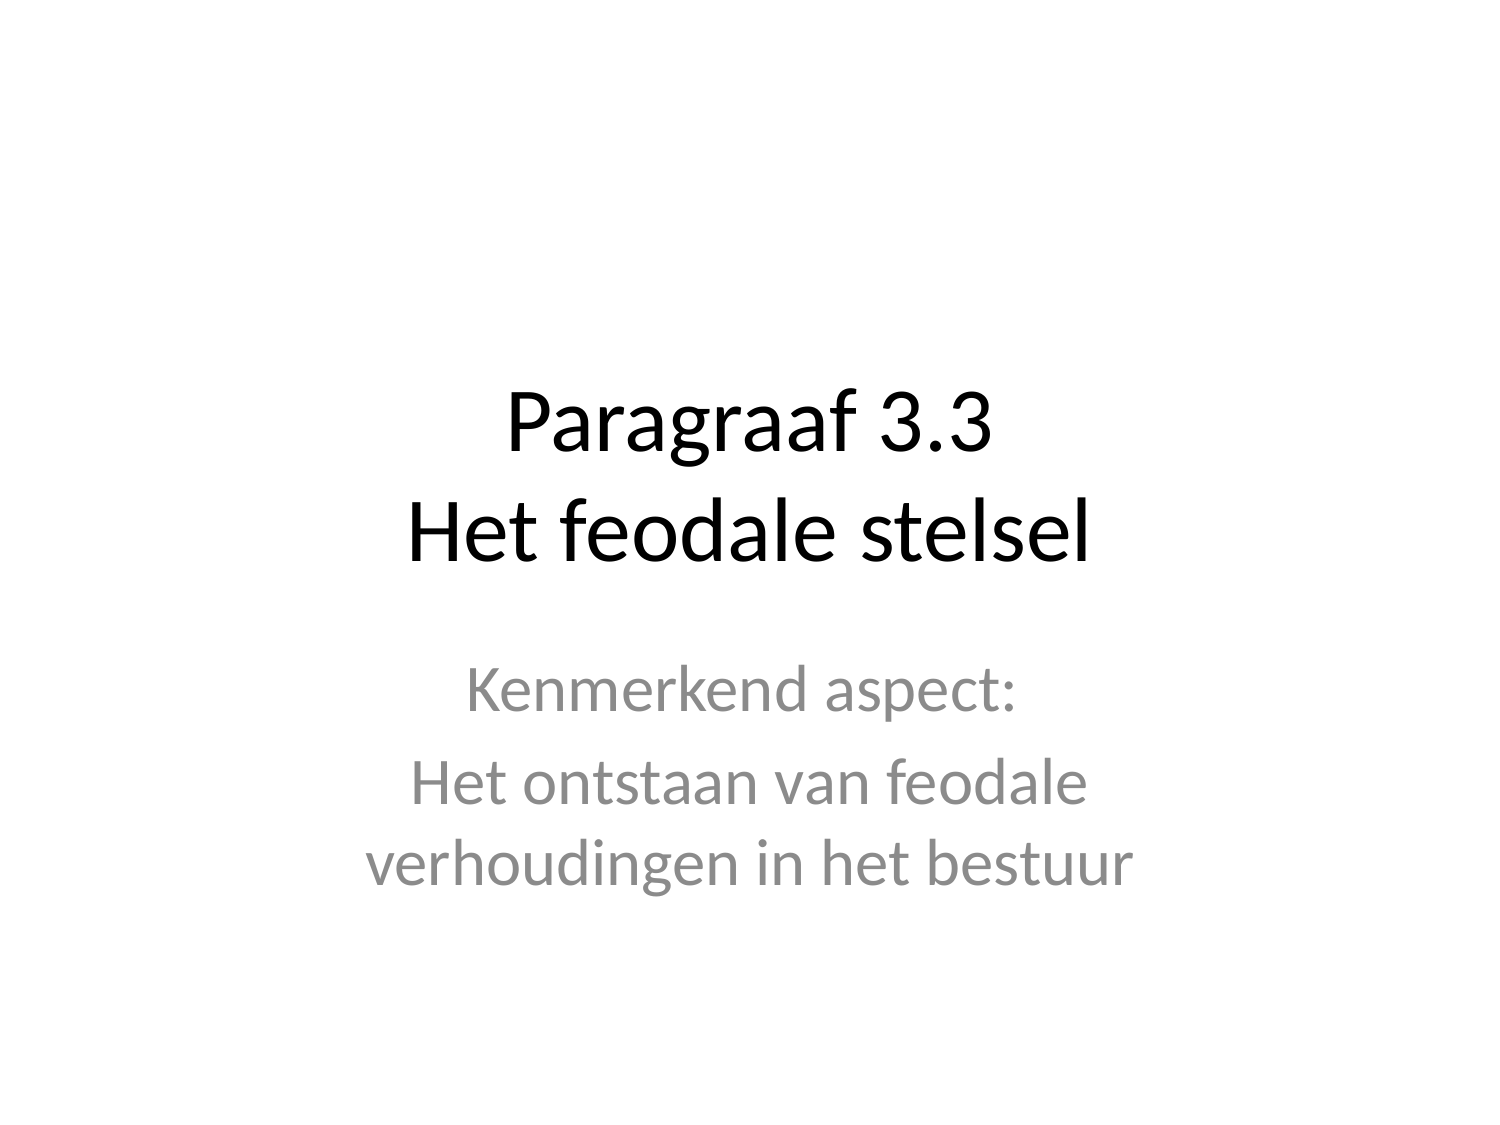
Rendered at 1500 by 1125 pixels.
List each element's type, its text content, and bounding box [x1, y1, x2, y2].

subtitle Kenmerkend aspect: Het ontstaan van feodale verhoudingen in het bestuur [225, 637, 1275, 925]
title Paragraaf 3.3 Het feodale stelsel [112, 349, 1388, 591]
